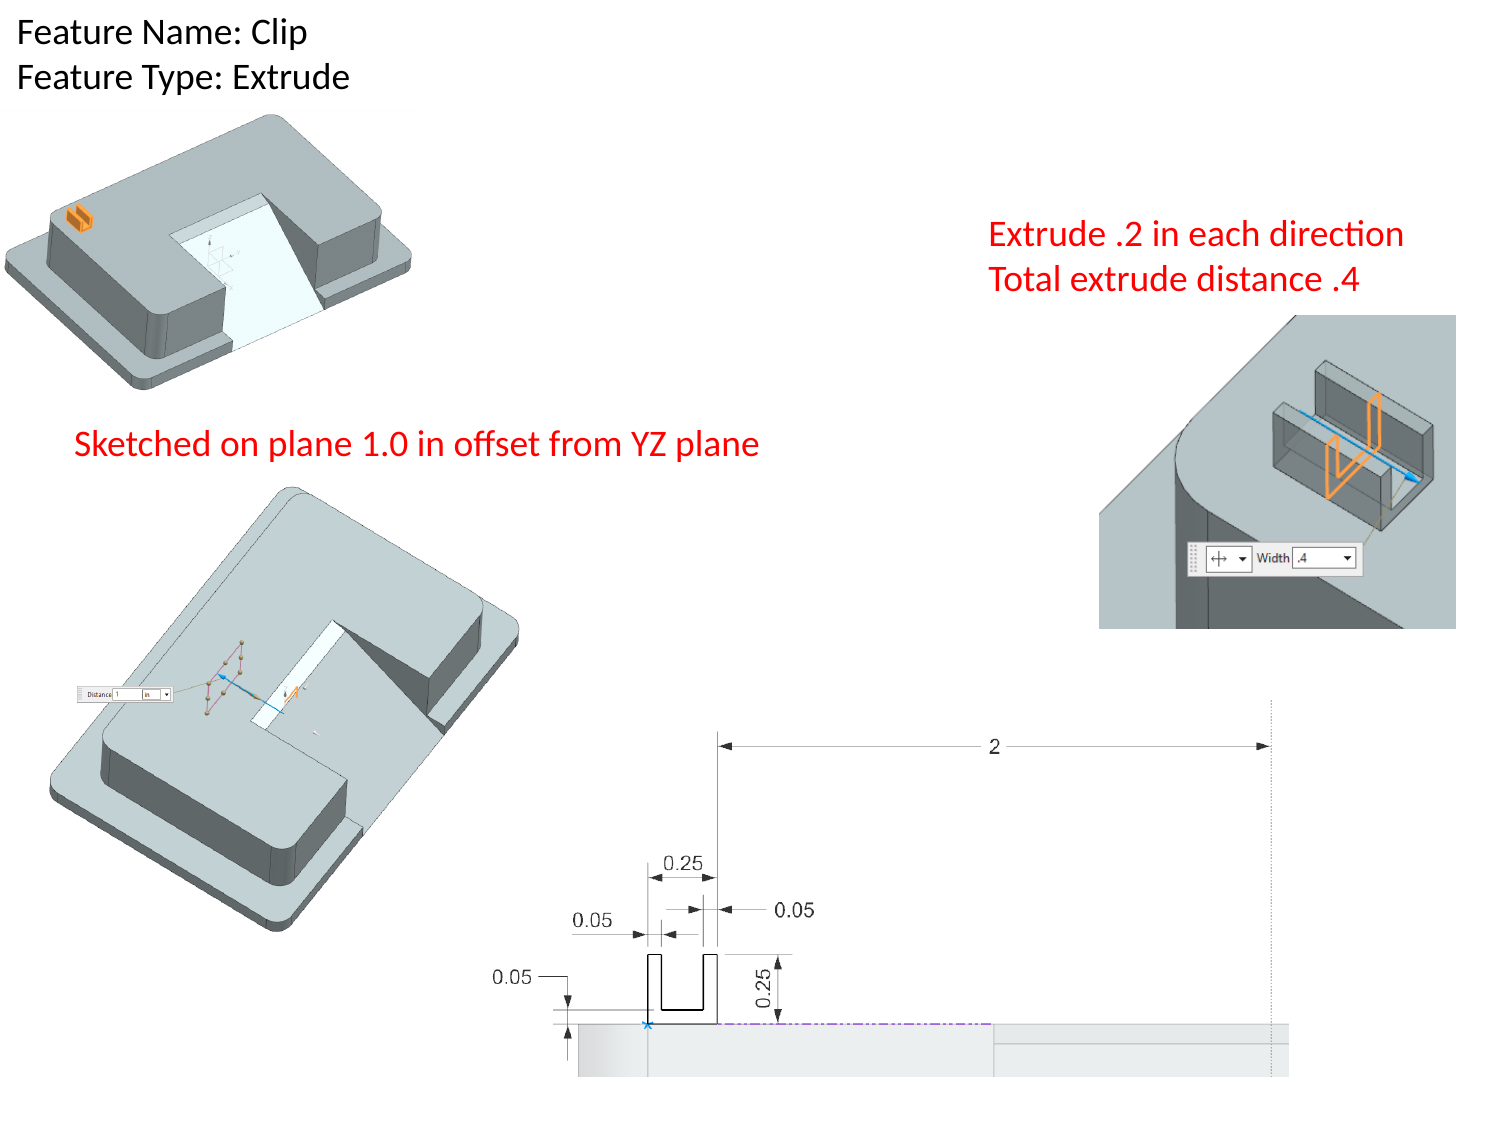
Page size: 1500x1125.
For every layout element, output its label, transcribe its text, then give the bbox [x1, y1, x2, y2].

picture [1099, 315, 1456, 629]
text_box Extrude .2 in each direction Total extrude distance .4 [973, 201, 1421, 307]
text_box Sketched on plane 1.0 in offset from YZ plane [59, 411, 776, 472]
picture [0, 108, 418, 395]
text_box Feature Name: Clip Feature Type: Extrude [2, 0, 366, 105]
picture [40, 481, 1289, 1077]
